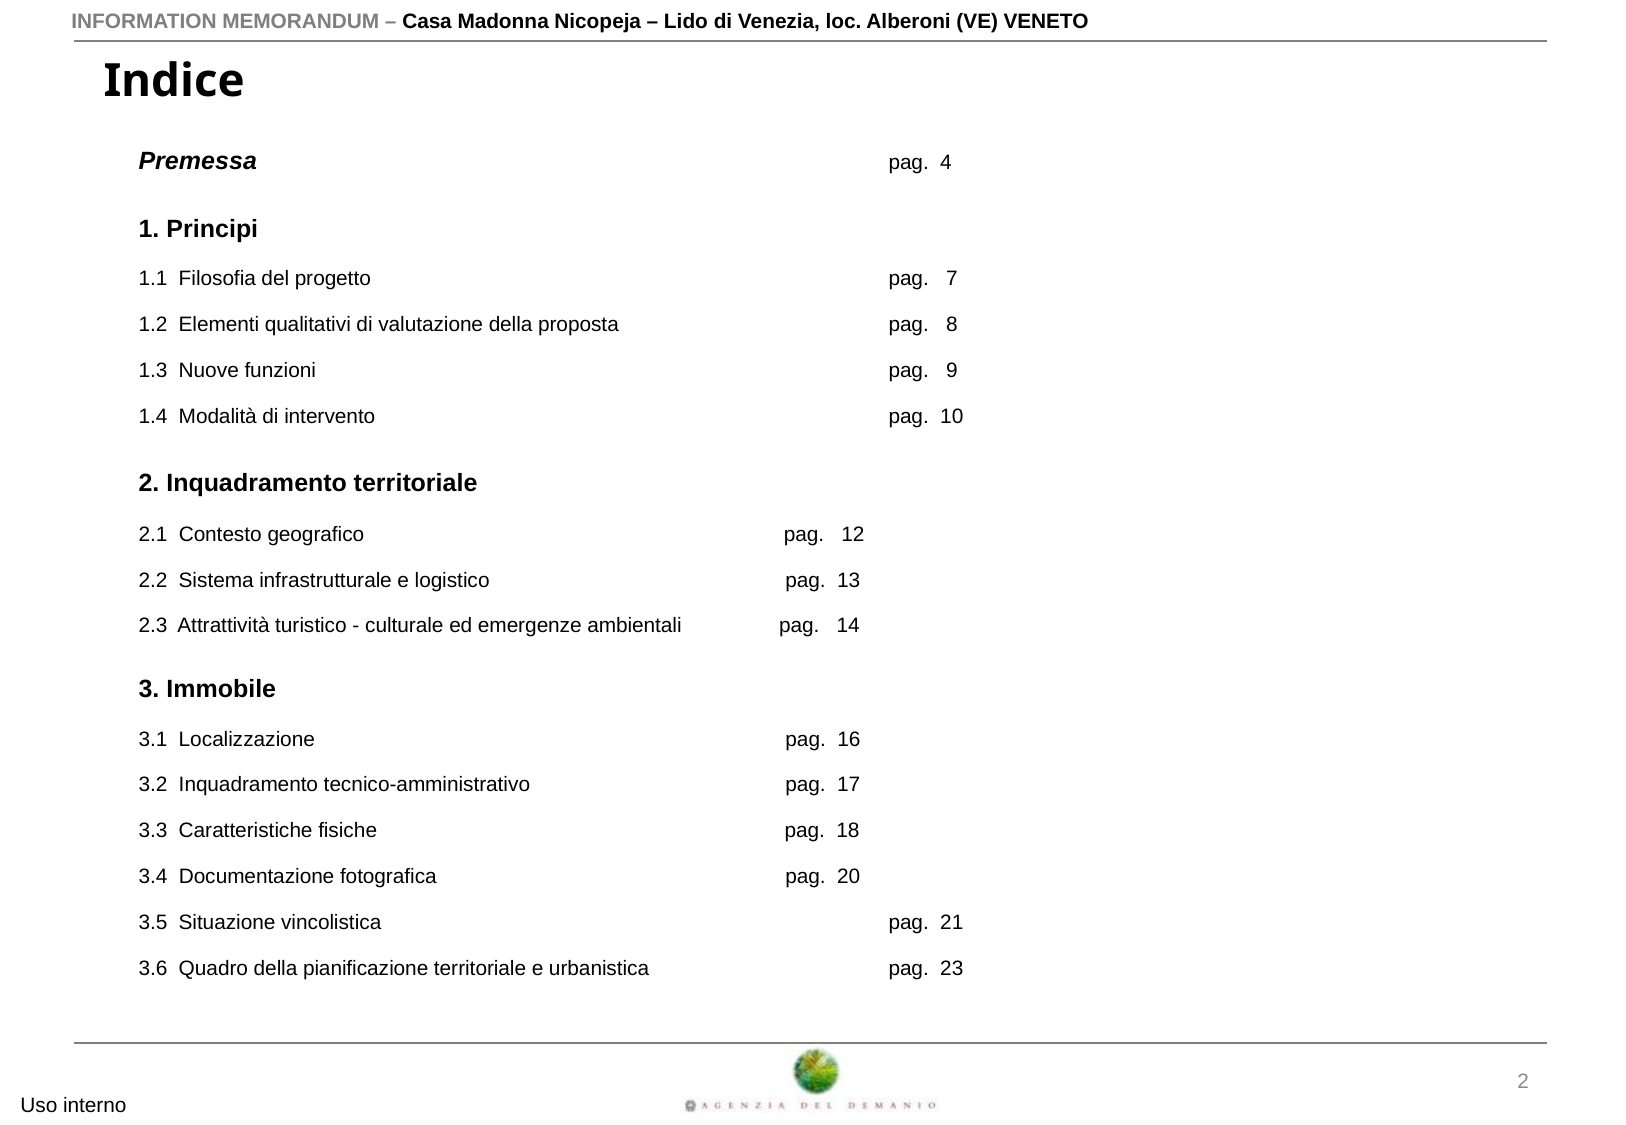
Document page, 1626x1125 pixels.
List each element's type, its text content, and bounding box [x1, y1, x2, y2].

slide_number 2 [1164, 1049, 1544, 1110]
picture [676, 1044, 944, 1118]
text_box Premessa pag. 4 1. Principi 1.1 Filosofia del progetto pag. 7 1.2 Elementi qualitativi di valutazione della proposta pag. 8 1.3 Nuove funzioni pag. 9 1.4 Modalità di intervento pag. 10 2. Inquadramento territoriale 2.1 Contesto geografico pag. 12 2.2 Sistema infrastrutturale e logistico pag. 13 2.3 Attrattività turistico - culturale ed emergenze ambientali pag. 14 3. Immobile 3.1 Localizzazione pag. 16 3.2 Inquadramento tecnico-amministrativo pag. 17 3.3 Caratteristiche fisiche pag. 18 3.4 Documentazione fotografica pag. 20 3.5 Situazione vincolistica pag. 21 3.6 Quadro della pianificazione territoriale e urbanistica pag. 23 [123, 137, 1510, 1033]
text_box Indice [88, 42, 626, 113]
